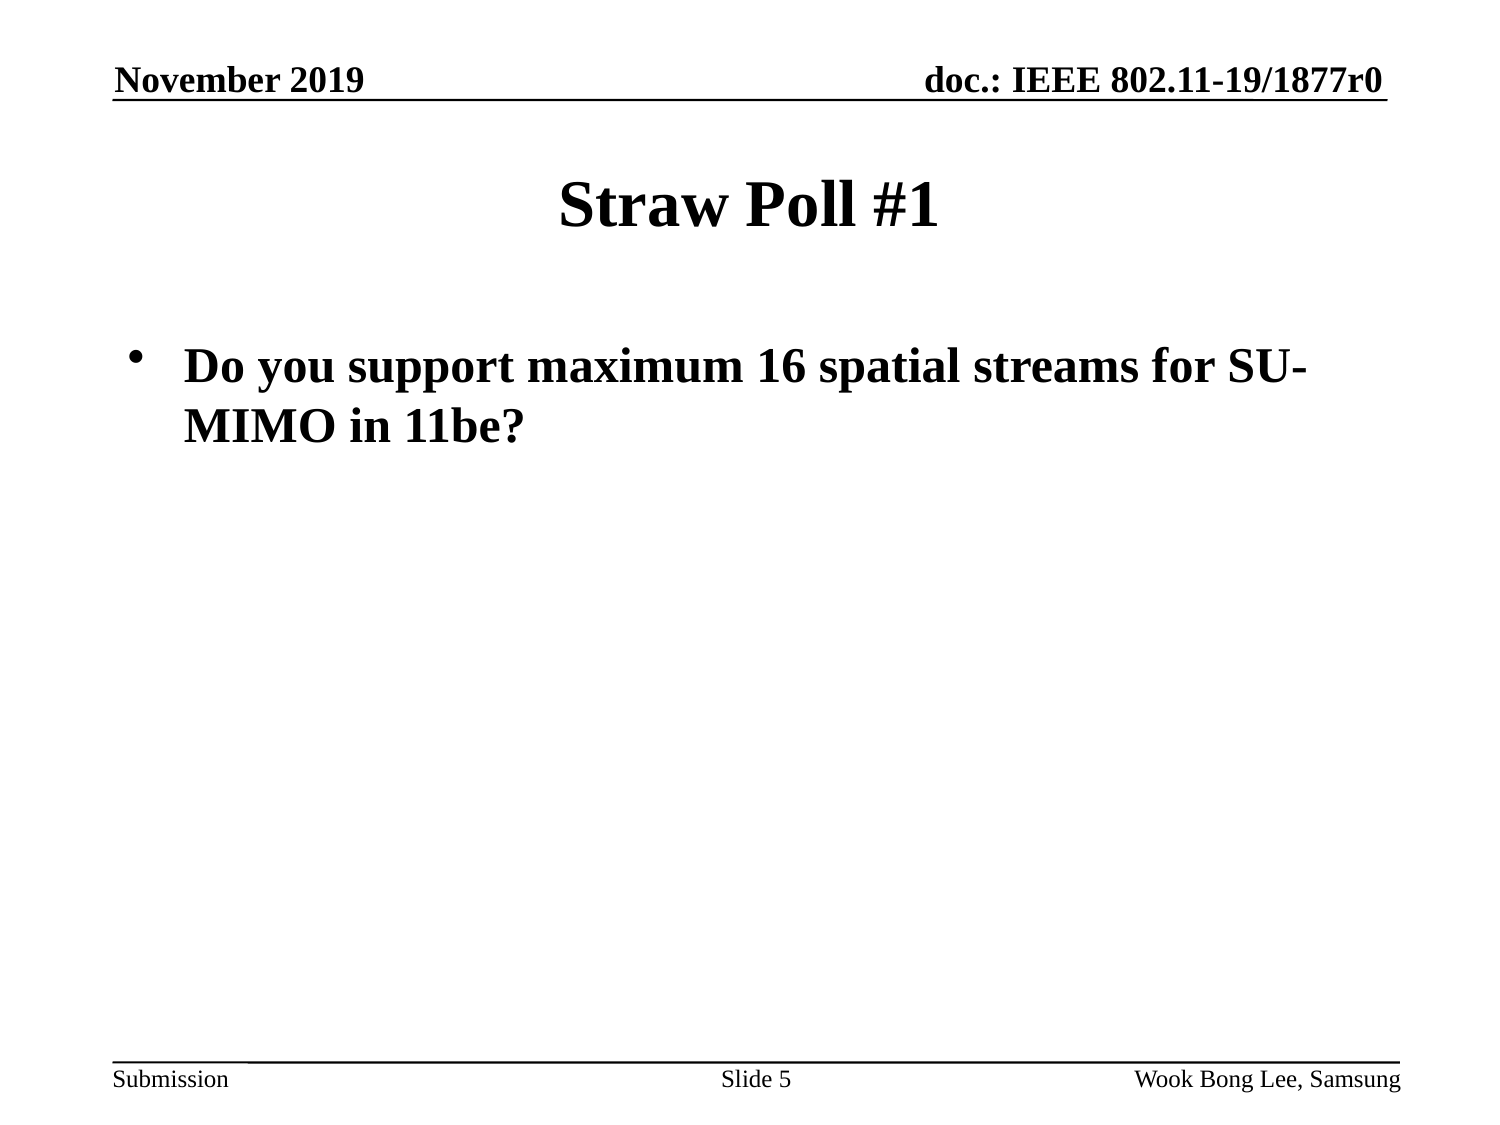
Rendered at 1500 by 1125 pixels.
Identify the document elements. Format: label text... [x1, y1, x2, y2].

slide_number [114, 54, 368, 101]
slide_number Slide 5 [712, 1061, 800, 1093]
title Straw Poll #1 [112, 112, 1388, 288]
list Do you support maximum 16 spatial streams for SU-MIMO in 11be? [112, 324, 1388, 1001]
footer Wook Bong Lee, Samsung [1130, 1061, 1402, 1093]
